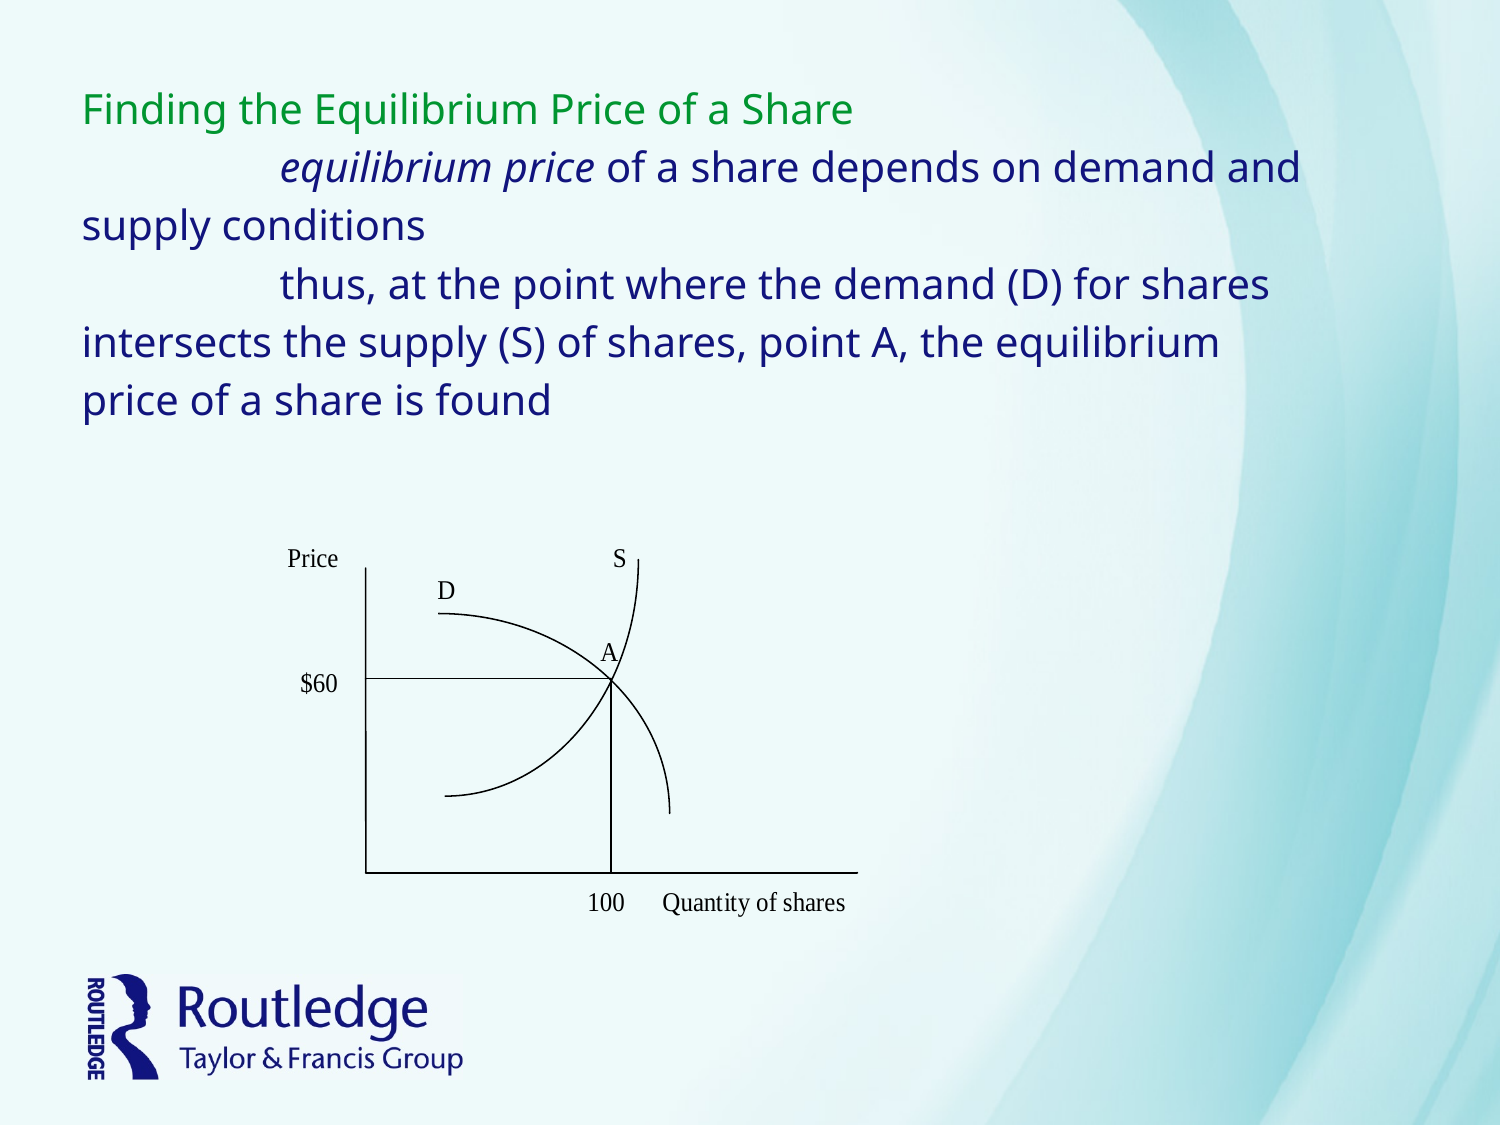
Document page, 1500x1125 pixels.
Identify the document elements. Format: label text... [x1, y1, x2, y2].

picture [0, 0, 1500, 1125]
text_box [287, 512, 1263, 951]
list Finding the Equilibrium Price of a Share equilibrium price of a share depends on demand and supply conditions thus, at the point where the demand (D) for shares intersects the supply (S) of shares, point A, the equilibrium price of a share is found [66, 74, 1451, 951]
